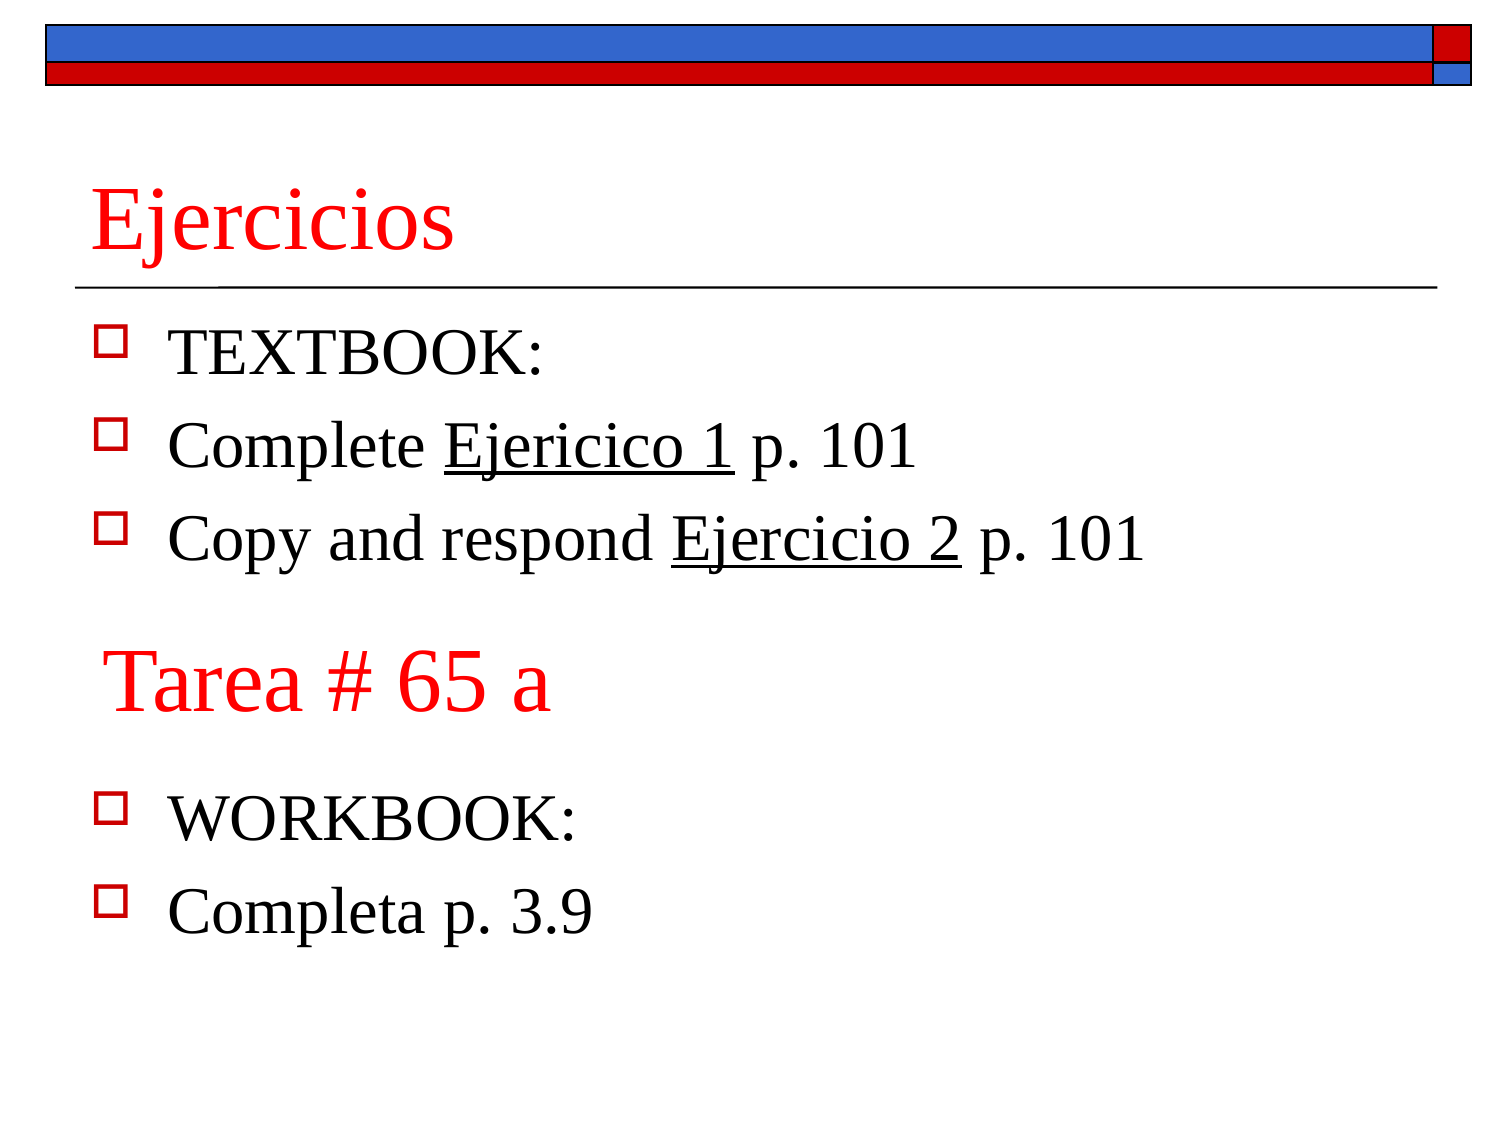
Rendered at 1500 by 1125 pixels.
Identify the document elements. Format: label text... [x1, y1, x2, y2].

list TEXTBOOK: Complete Ejericico 1 p. 101 Copy and respond Ejercicio 2 p. 101 WORKBOOK: Completa p. 3.9 [75, 299, 1425, 1006]
title Ejercicios [75, 87, 1425, 275]
text_box Tarea # 65 a [87, 549, 1438, 738]
